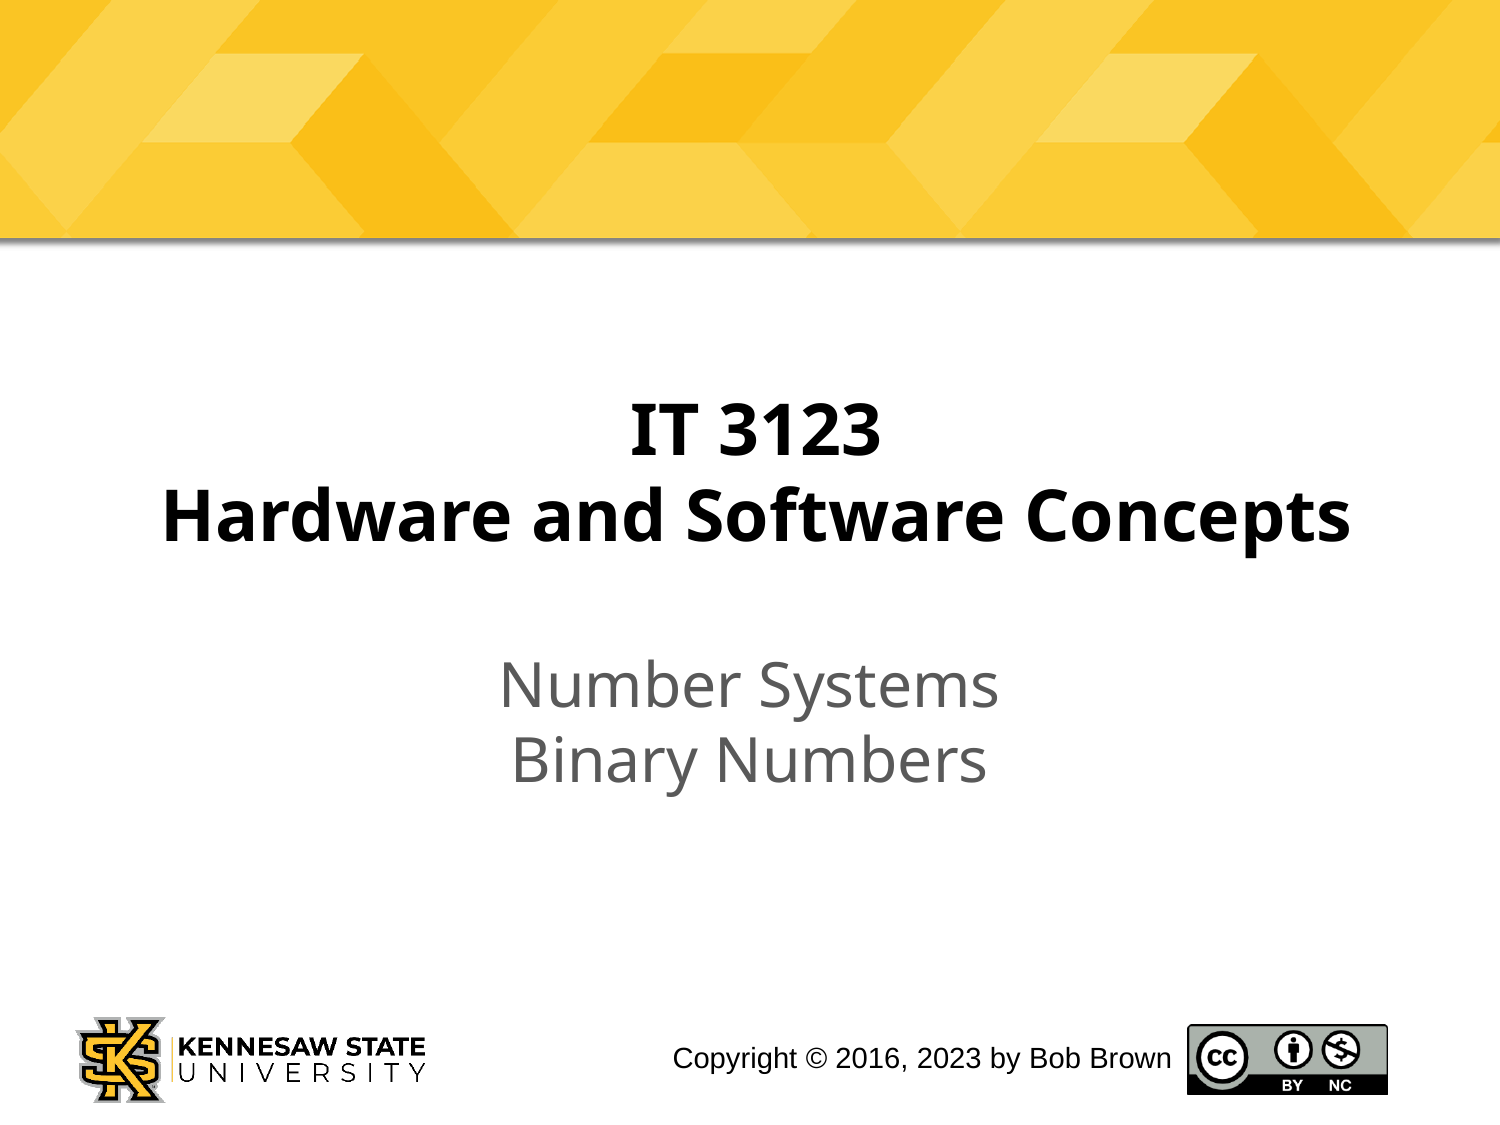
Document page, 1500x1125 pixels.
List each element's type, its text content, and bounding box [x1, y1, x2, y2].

title IT 3123 Hardware and Software Concepts [87, 349, 1425, 591]
picture [75, 1017, 425, 1103]
picture [1187, 1024, 1388, 1095]
subtitle Number Systems Binary Numbers [225, 637, 1275, 925]
picture [0, 0, 1500, 251]
